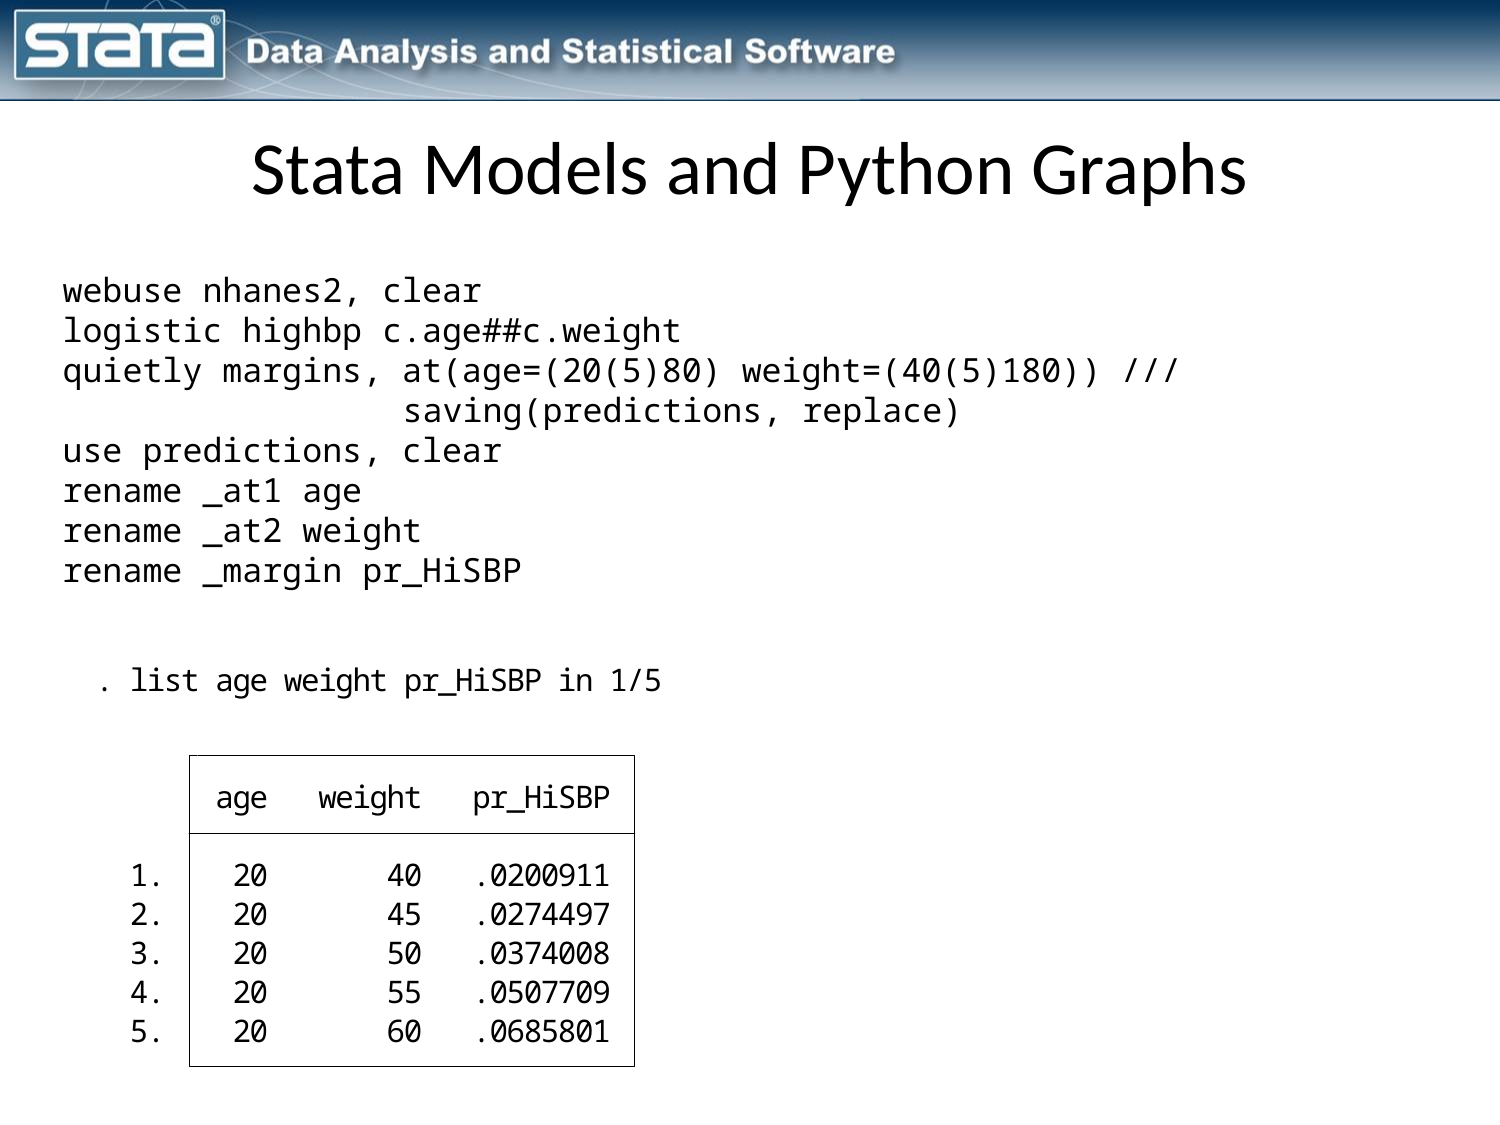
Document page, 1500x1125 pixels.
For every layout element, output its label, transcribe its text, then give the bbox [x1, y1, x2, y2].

picture [91, 637, 733, 1088]
text_box webuse nhanes2, clear logistic highbp c.age##c.weight quietly margins, at(age=(20(5)80) weight=(40(5)180)) /// saving(predictions, replace) use predictions, clear rename _at1 age rename _at2 weight rename _margin pr_HiSBP [47, 262, 1198, 597]
title Stata Models and Python Graphs [0, 104, 1500, 225]
picture [0, 0, 1500, 101]
